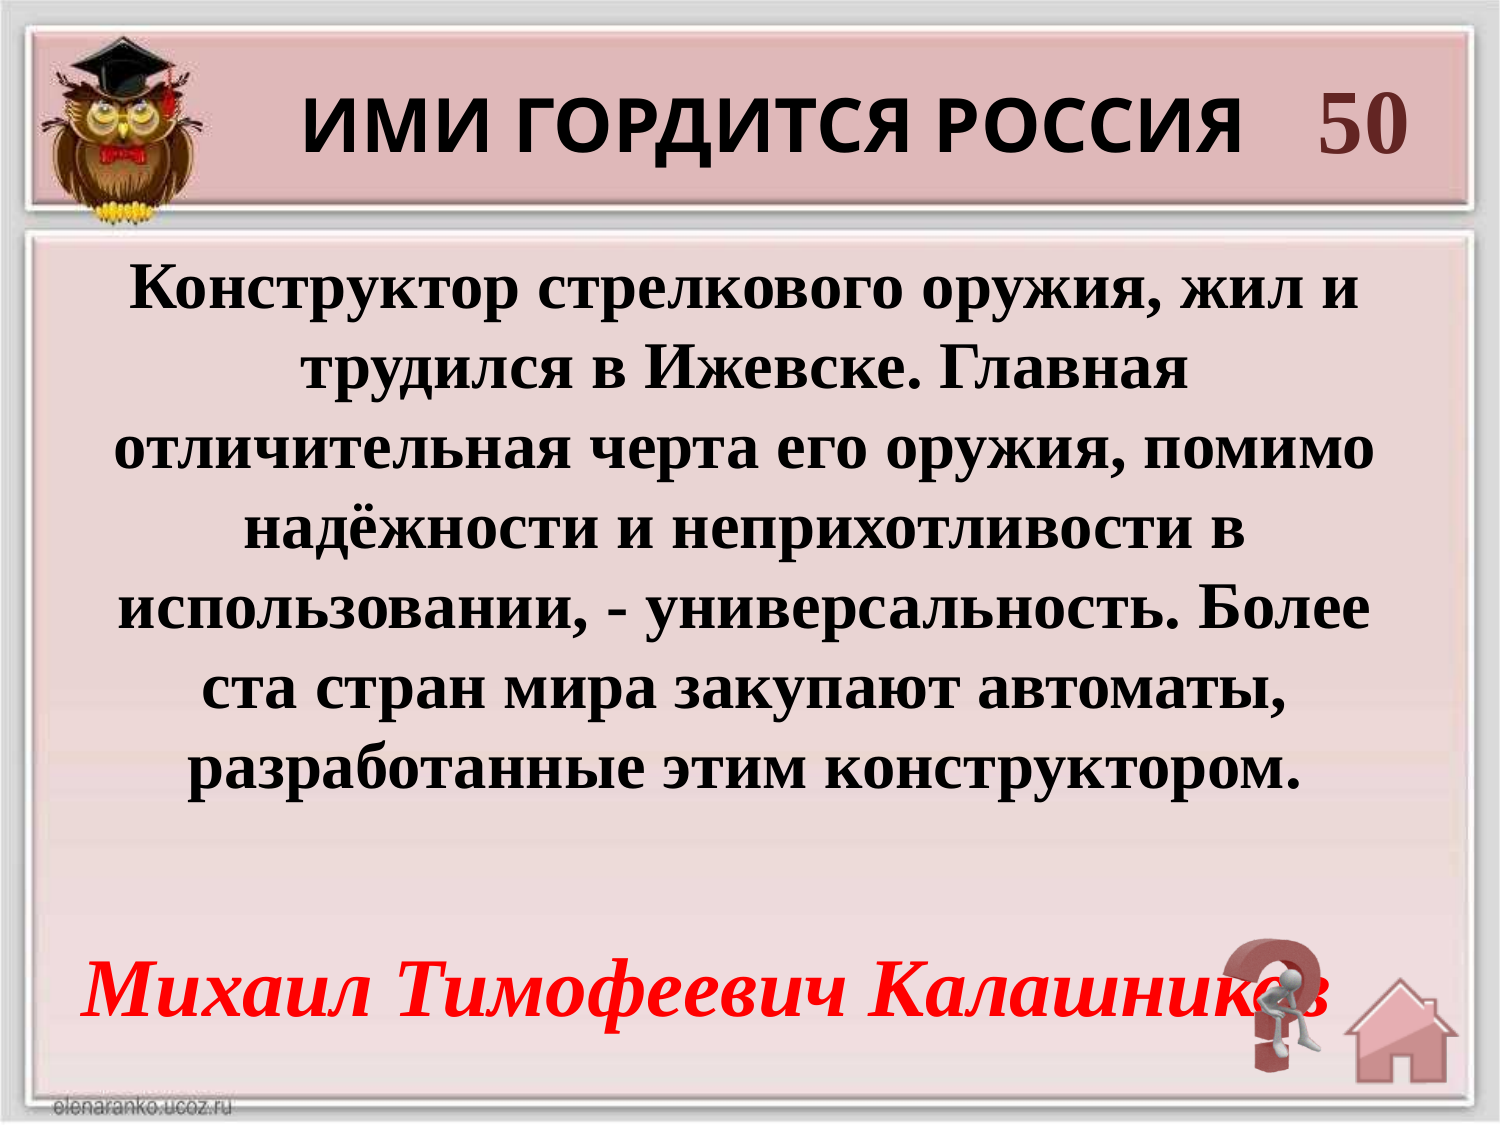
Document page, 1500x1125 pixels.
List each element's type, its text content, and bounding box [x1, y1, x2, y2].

text_box ИМИ ГОРДИТСЯ РОССИЯ [210, 70, 1281, 175]
text_box 50 [1281, 54, 1447, 180]
text_box Конструктор стрелкового оружия, жил и трудился в Ижевске. Главная отличительная черта его оружия, помимо надёжности и неприхотливости в использовании, - универсальность. Более ста стран мира закупают автоматы, разработанные этим конструктором. [58, 234, 1433, 809]
picture [0, 0, 1500, 1125]
text_box Михаил Тимофеевич Калашников [35, 925, 1379, 1041]
